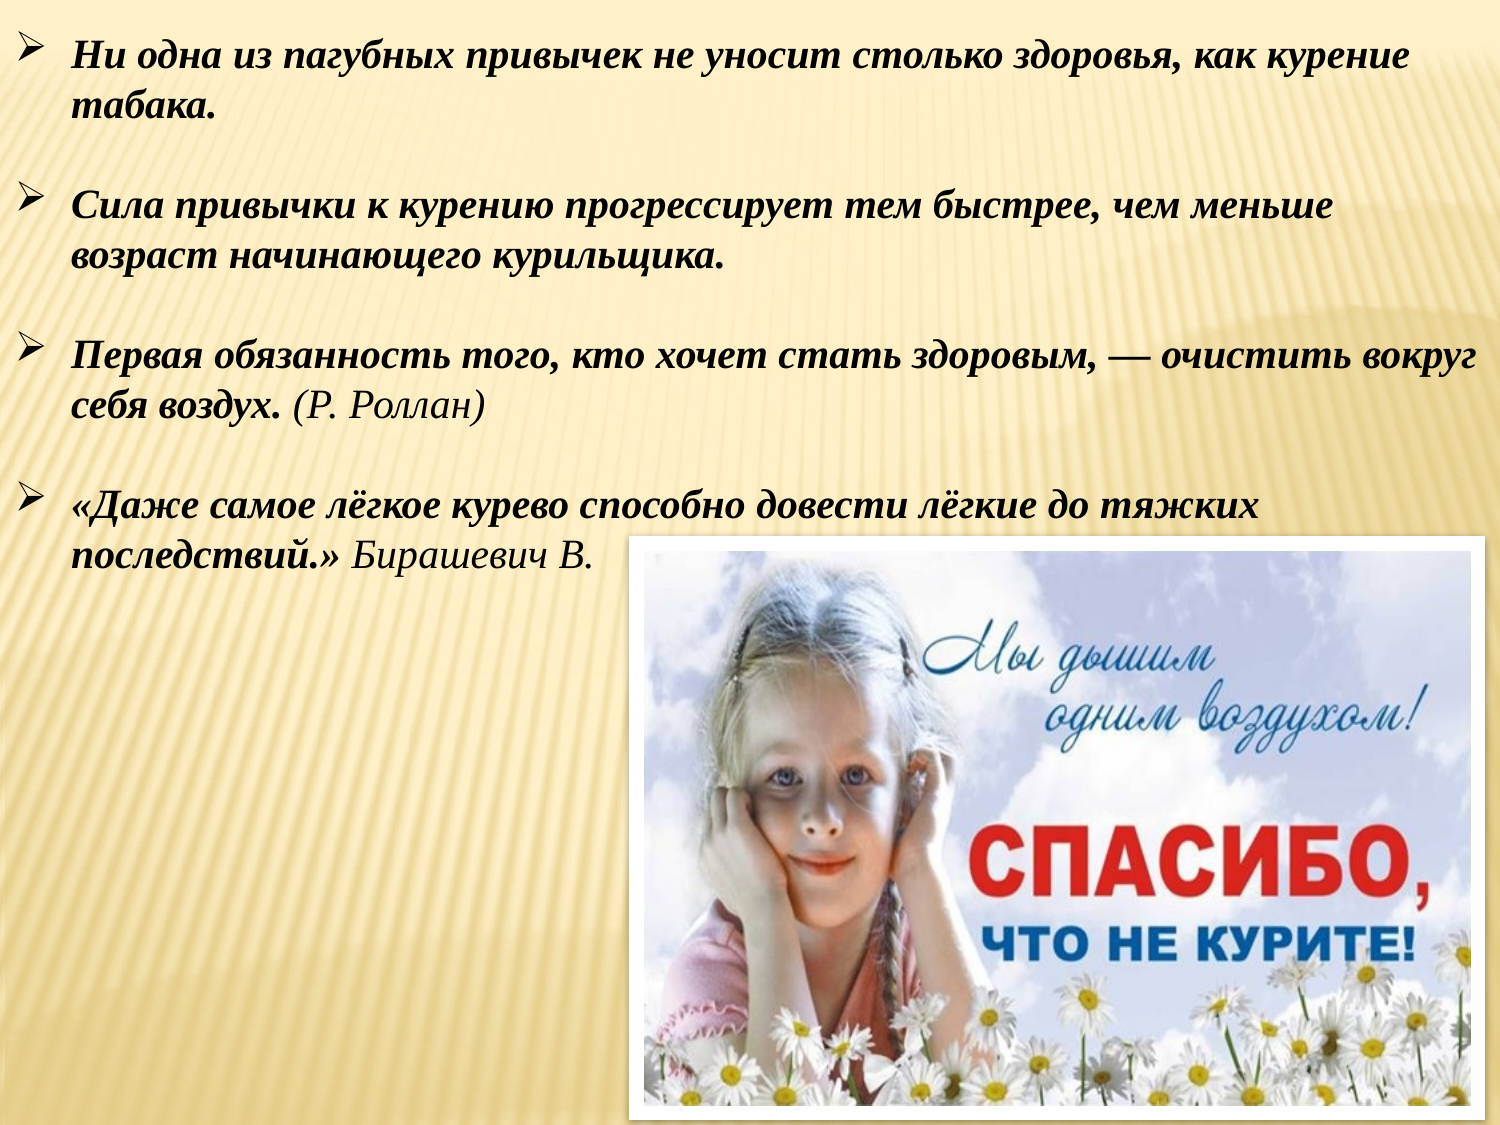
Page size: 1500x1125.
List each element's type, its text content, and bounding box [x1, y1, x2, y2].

text_box Ни одна из пагубных привычек не уносит столько здоровья, как курение табака. Сила привычки к курению прогрессирует тем быстрее, чем меньше возраст начинающего курильщика. Первая обязанность того, кто хочет стать здоровым, — очистить вокруг себя воздух. (Р. Роллан) «Даже самое лёгкое курево способно довести лёгкие до тяжких последствий.» Бирашевич В. [0, 19, 1500, 585]
picture [643, 550, 1471, 1107]
